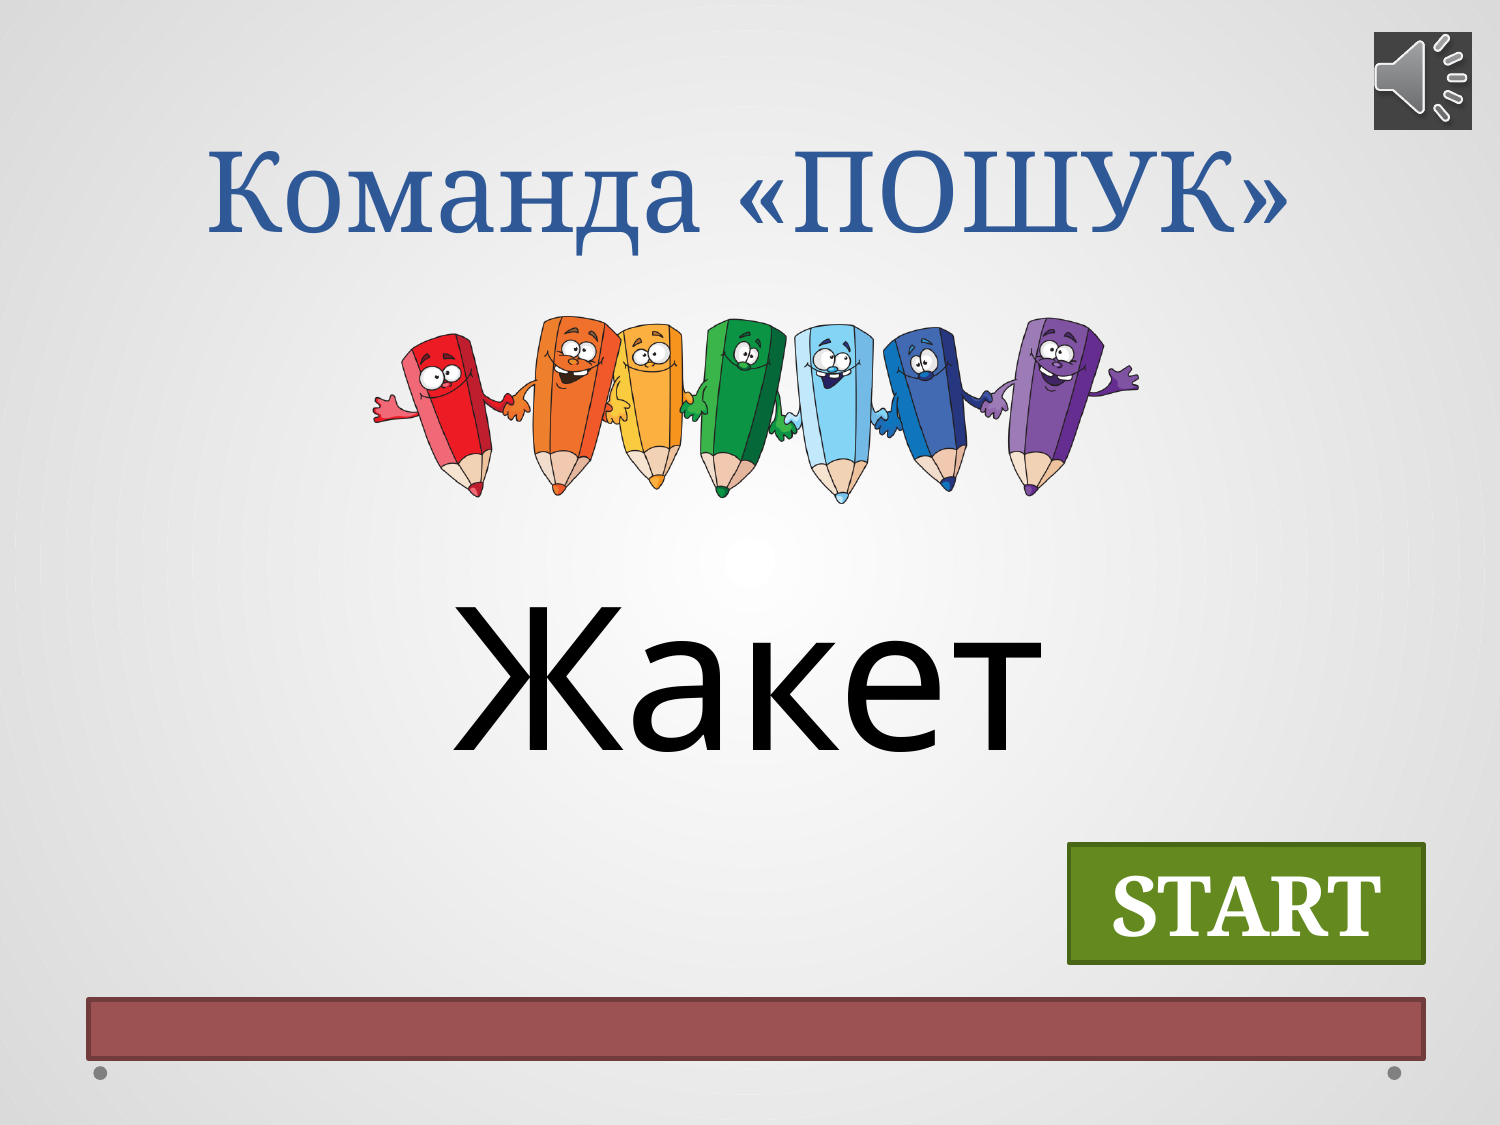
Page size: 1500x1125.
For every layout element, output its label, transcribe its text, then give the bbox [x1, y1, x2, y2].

picture [1373, 30, 1474, 132]
text_box START [1067, 842, 1426, 965]
picture [372, 314, 1140, 504]
title Команда «ПОШУК» [75, 0, 1425, 262]
list Жакет [75, 262, 1425, 1005]
text_box [86, 997, 1426, 1061]
